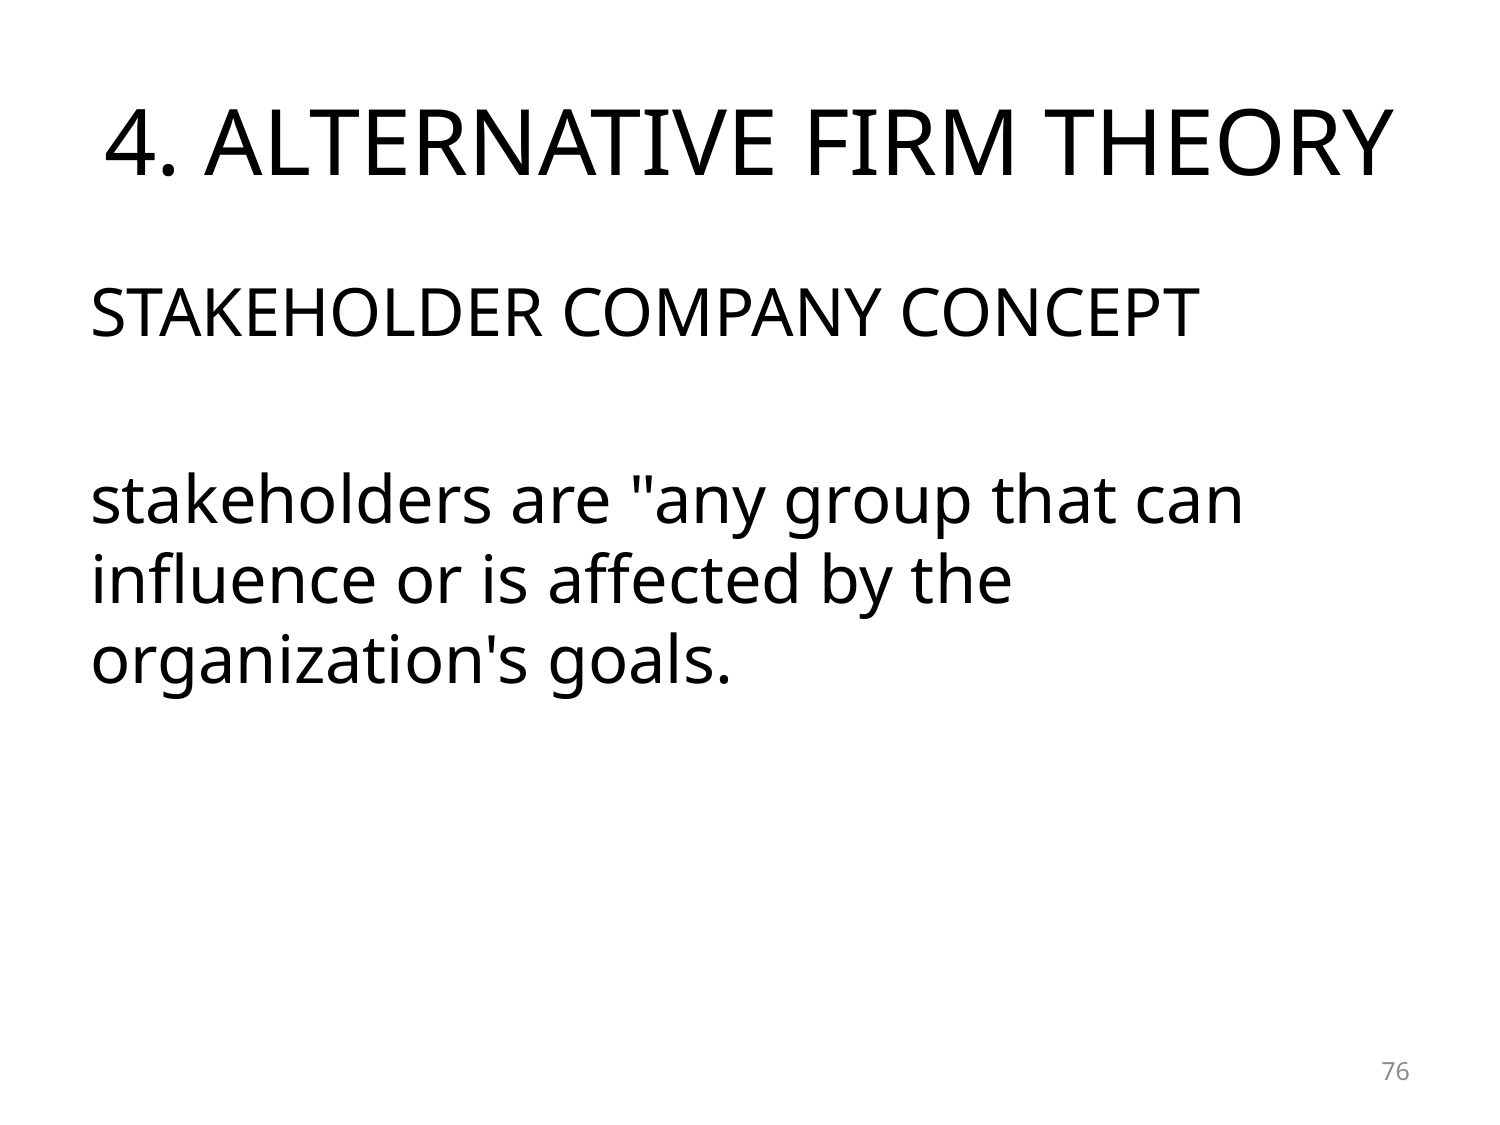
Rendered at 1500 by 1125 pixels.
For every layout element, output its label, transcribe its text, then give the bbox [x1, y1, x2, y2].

title 4. ALTERNATIVE FIRM THEORY [75, 45, 1425, 233]
list STAKEHOLDER COMPANY CONCEPT stakeholders are "any group that can influence or is affected by the organization's goals. [75, 262, 1425, 1005]
slide_number 76 [1074, 1042, 1425, 1103]
